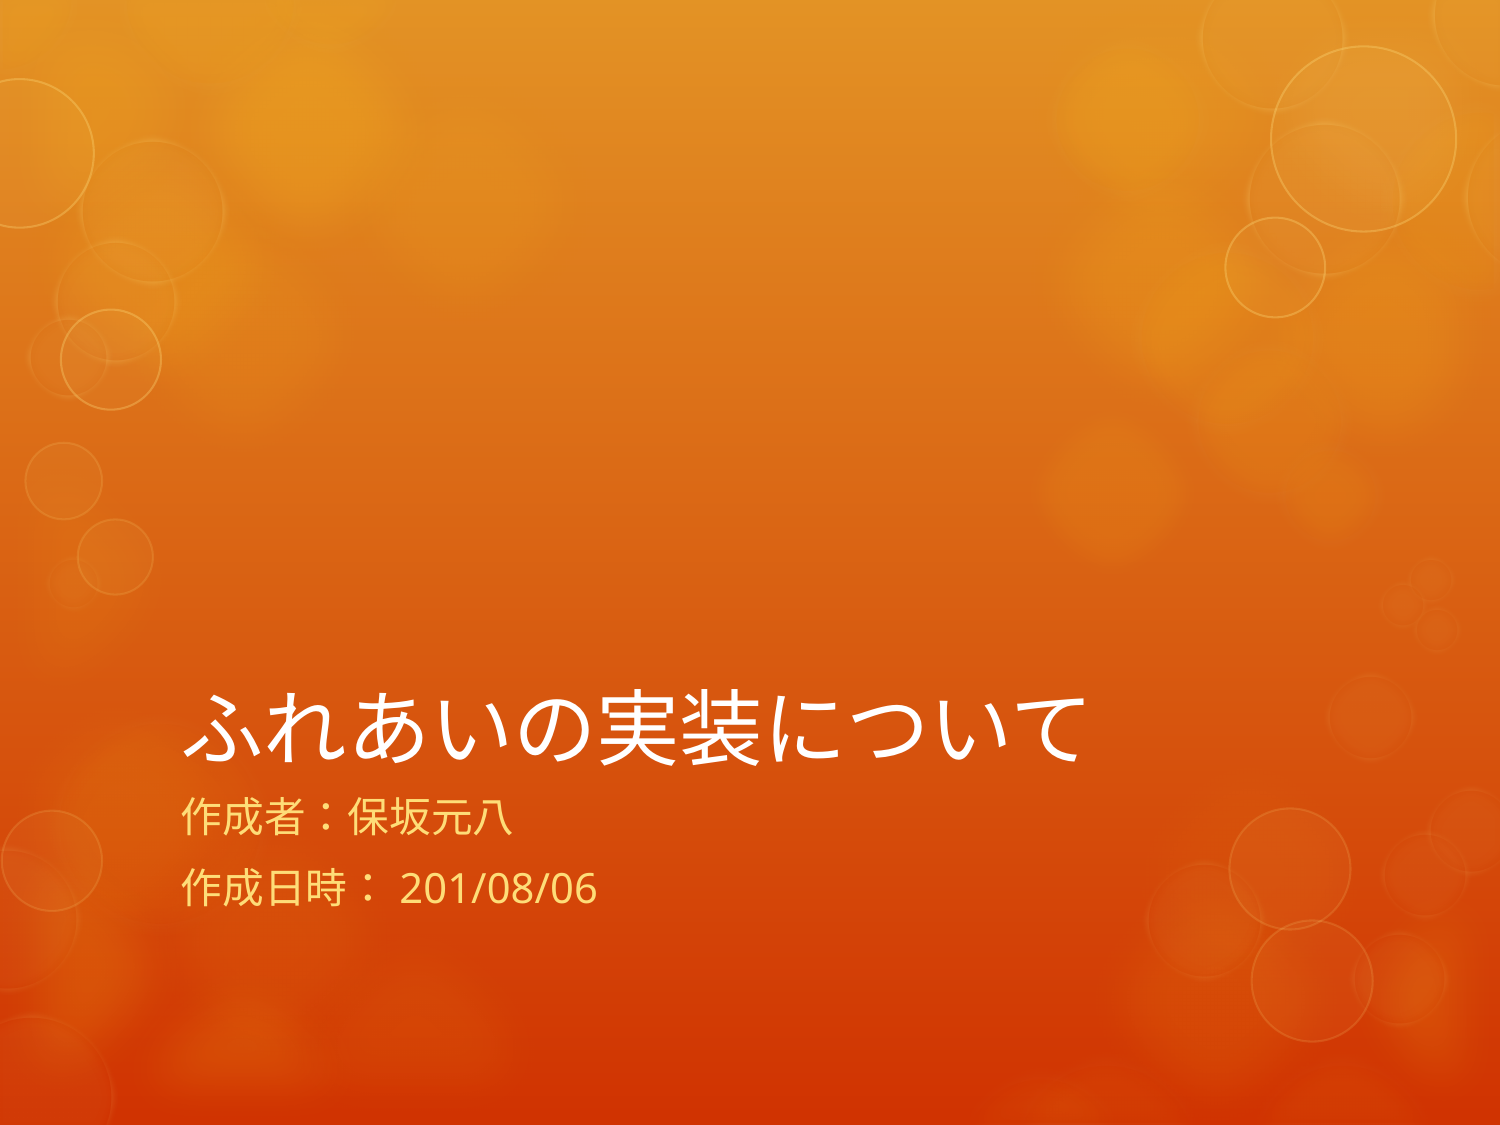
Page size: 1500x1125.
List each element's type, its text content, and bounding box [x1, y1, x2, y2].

title ふれあいの実装について [165, 542, 1334, 783]
subtitle 作成者：保坂元八 作成日時：201/08/06 [165, 783, 1334, 925]
